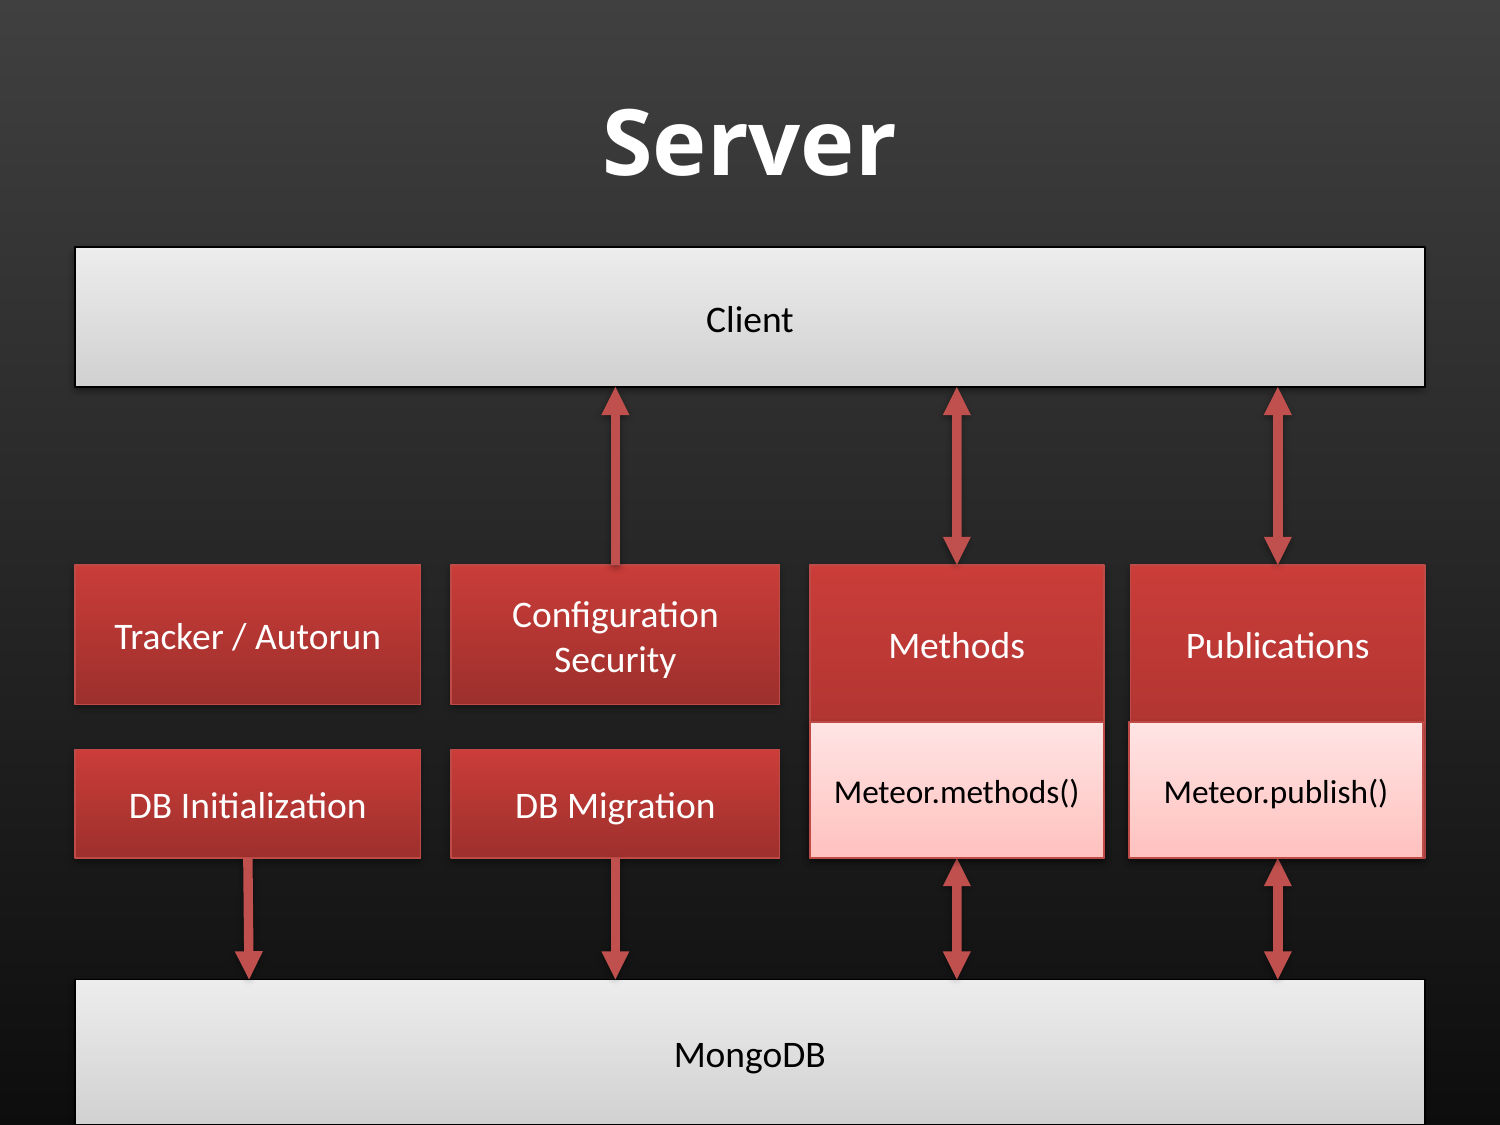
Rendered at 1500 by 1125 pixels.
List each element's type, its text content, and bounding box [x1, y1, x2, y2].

text_box DB Initialization [74, 749, 421, 859]
text_box MongoDB [74, 979, 1426, 1125]
text_box Methods [809, 564, 1105, 721]
text_box Configuration Security [450, 564, 780, 705]
title Server [75, 45, 1425, 233]
text_box DB Migration [450, 749, 780, 859]
text_box Client [74, 246, 1426, 388]
text_box Meteor.methods() [809, 721, 1105, 859]
text_box Publications [1130, 564, 1426, 723]
text_box Tracker / Autorun [74, 564, 421, 705]
text_box Meteor.publish() [1128, 721, 1424, 859]
